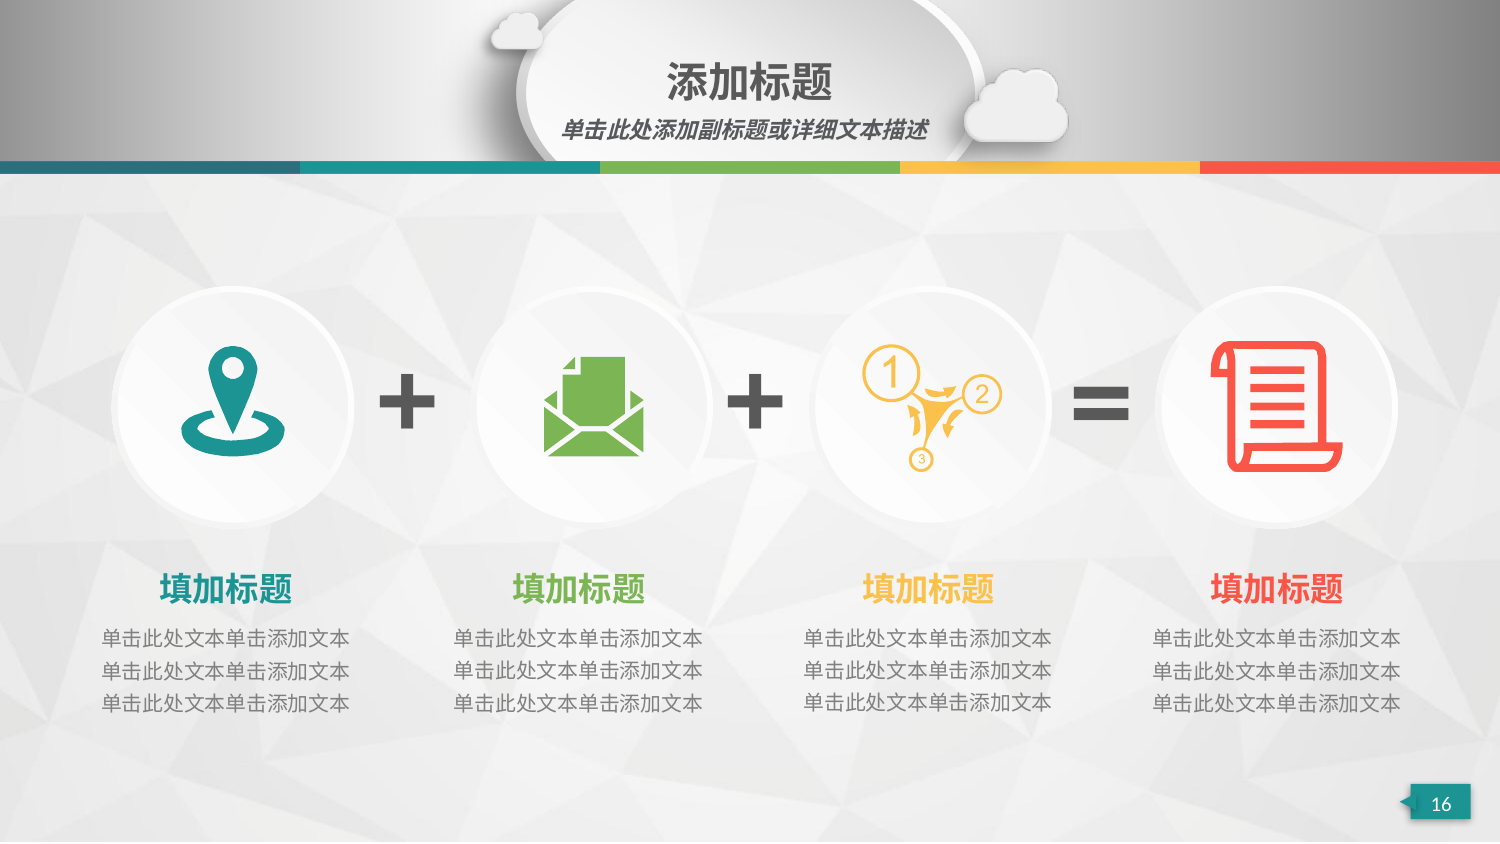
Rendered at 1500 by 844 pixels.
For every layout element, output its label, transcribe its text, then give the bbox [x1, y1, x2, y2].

text_box 填加标题 [430, 560, 728, 609]
text_box 单击此处文本单击添加文本单击此处文本单击添加文本单击此处文本单击添加文本 [801, 610, 1056, 715]
text_box 添加标题 [584, 55, 916, 106]
text_box 单击此处添加副标题或详细文本描述 [545, 108, 943, 151]
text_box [111, 285, 355, 529]
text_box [808, 285, 1053, 529]
text_box = [1057, 323, 1150, 474]
text_box + [360, 321, 465, 472]
picture [0, 0, 1500, 842]
text_box + [718, 321, 803, 472]
text_box 填加标题 [1128, 561, 1426, 609]
text_box 单击此处文本单击添加文本单击此处文本单击添加文本单击此处文本单击添加文本 [1149, 611, 1404, 716]
text_box 单击此处文本单击添加文本单击此处文本单击添加文本单击此处文本单击添加文本 [98, 611, 353, 716]
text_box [470, 285, 714, 529]
text_box 填加标题 [780, 560, 1077, 608]
text_box 填加标题 [77, 561, 375, 609]
text_box 单击此处文本单击添加文本单击此处文本单击添加文本单击此处文本单击添加文本 [451, 610, 706, 716]
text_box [1155, 285, 1399, 529]
